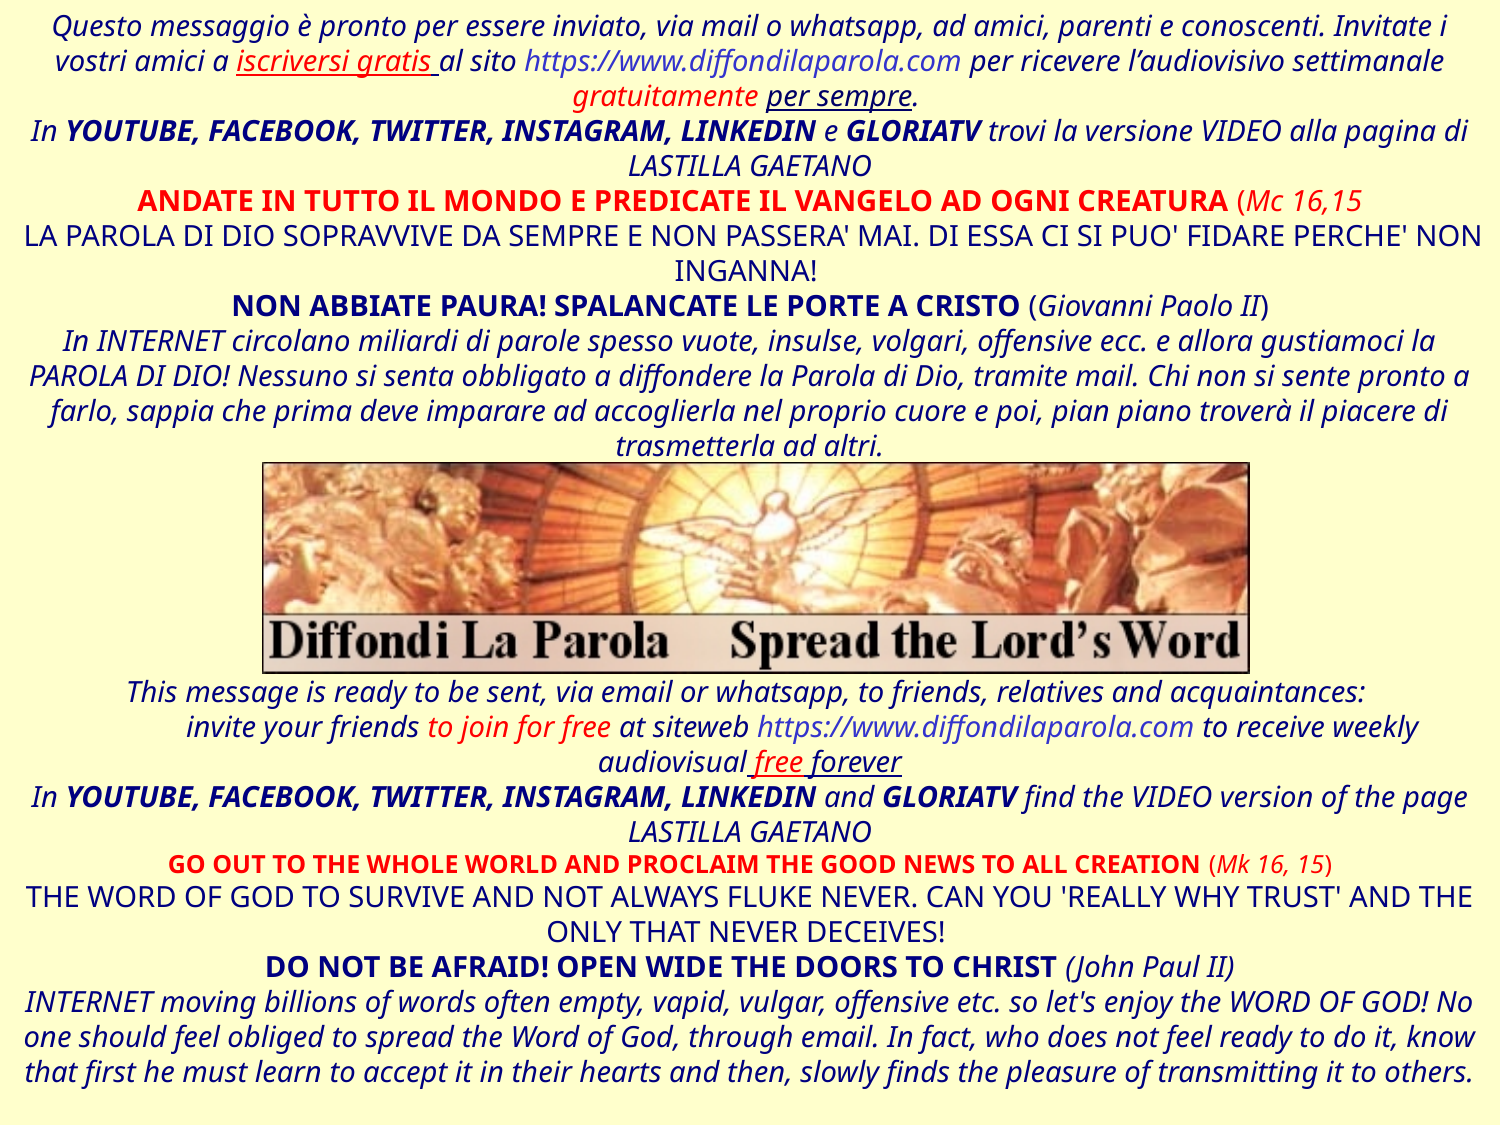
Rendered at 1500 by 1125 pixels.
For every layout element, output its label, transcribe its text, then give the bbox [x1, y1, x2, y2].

text_box Questo messaggio è pronto per essere inviato, via mail o whatsapp, ad amici, parenti e conoscenti. Invitate i vostri amici a iscriversi gratis al sito https://www.diffondilaparola.com per ricevere l’audiovisivo settimanale gratuitamente per sempre. In YOUTUBE, FACEBOOK, TWITTER, INSTAGRAM, LINKEDIN e GLORIATV trovi la versione VIDEO alla pagina di LASTILLA GAETANO ANDATE IN TUTTO IL MONDO E PREDICATE IL VANGELO AD OGNI CREATURA (Mc 16,15 LA PAROLA DI DIO SOPRAVVIVE DA SEMPRE E NON PASSERA' MAI. DI ESSA CI SI PUO' FIDARE PERCHE' NON INGANNA! NON ABBIATE PAURA! SPALANCATE LE PORTE A CRISTO (Giovanni Paolo II) In INTERNET circolano miliardi di parole spesso vuote, insulse, volgari, offensive ecc. e allora gustiamoci la PAROLA DI DIO! Nessuno si senta obbligato a diffondere la Parola di Dio, tramite mail. Chi non si sente pronto a farlo, sappia che prima deve imparare ad accoglierla nel proprio cuore e poi, pian piano troverà il piacere di trasmetterla ad altri. This message is ready to be sent, via email or whatsapp, to friends, relatives and acquaintances: invite your friends to join for free at siteweb https://www.diffondilaparola.com to receive weekly audiovisual free forever In YOUTUBE, FACEBOOK, TWITTER, INSTAGRAM, LINKEDIN and GLORIATV find the VIDEO version of the page LASTILLA GAETANO GO OUT TO THE WHOLE WORLD AND PROCLAIM THE GOOD NEWS TO ALL CREATION (Mk 16, 15) THE WORD OF GOD TO SURVIVE AND NOT ALWAYS FLUKE NEVER. CAN YOU 'REALLY WHY TRUST' AND THE ONLY THAT NEVER DECEIVES! DO NOT BE AFRAID! OPEN WIDE THE DOORS TO CHRIST (John Paul II) INTERNET moving billions of words often empty, vapid, vulgar, offensive etc. so let's enjoy the WORD OF GOD! No one should feel obliged to spread the Word of God, through email. In fact, who does not feel ready to do it, know that first he must learn to accept it in their hearts and then, slowly finds the pleasure of transmitting it to others. [0, 0, 1500, 1096]
picture [262, 462, 1250, 674]
